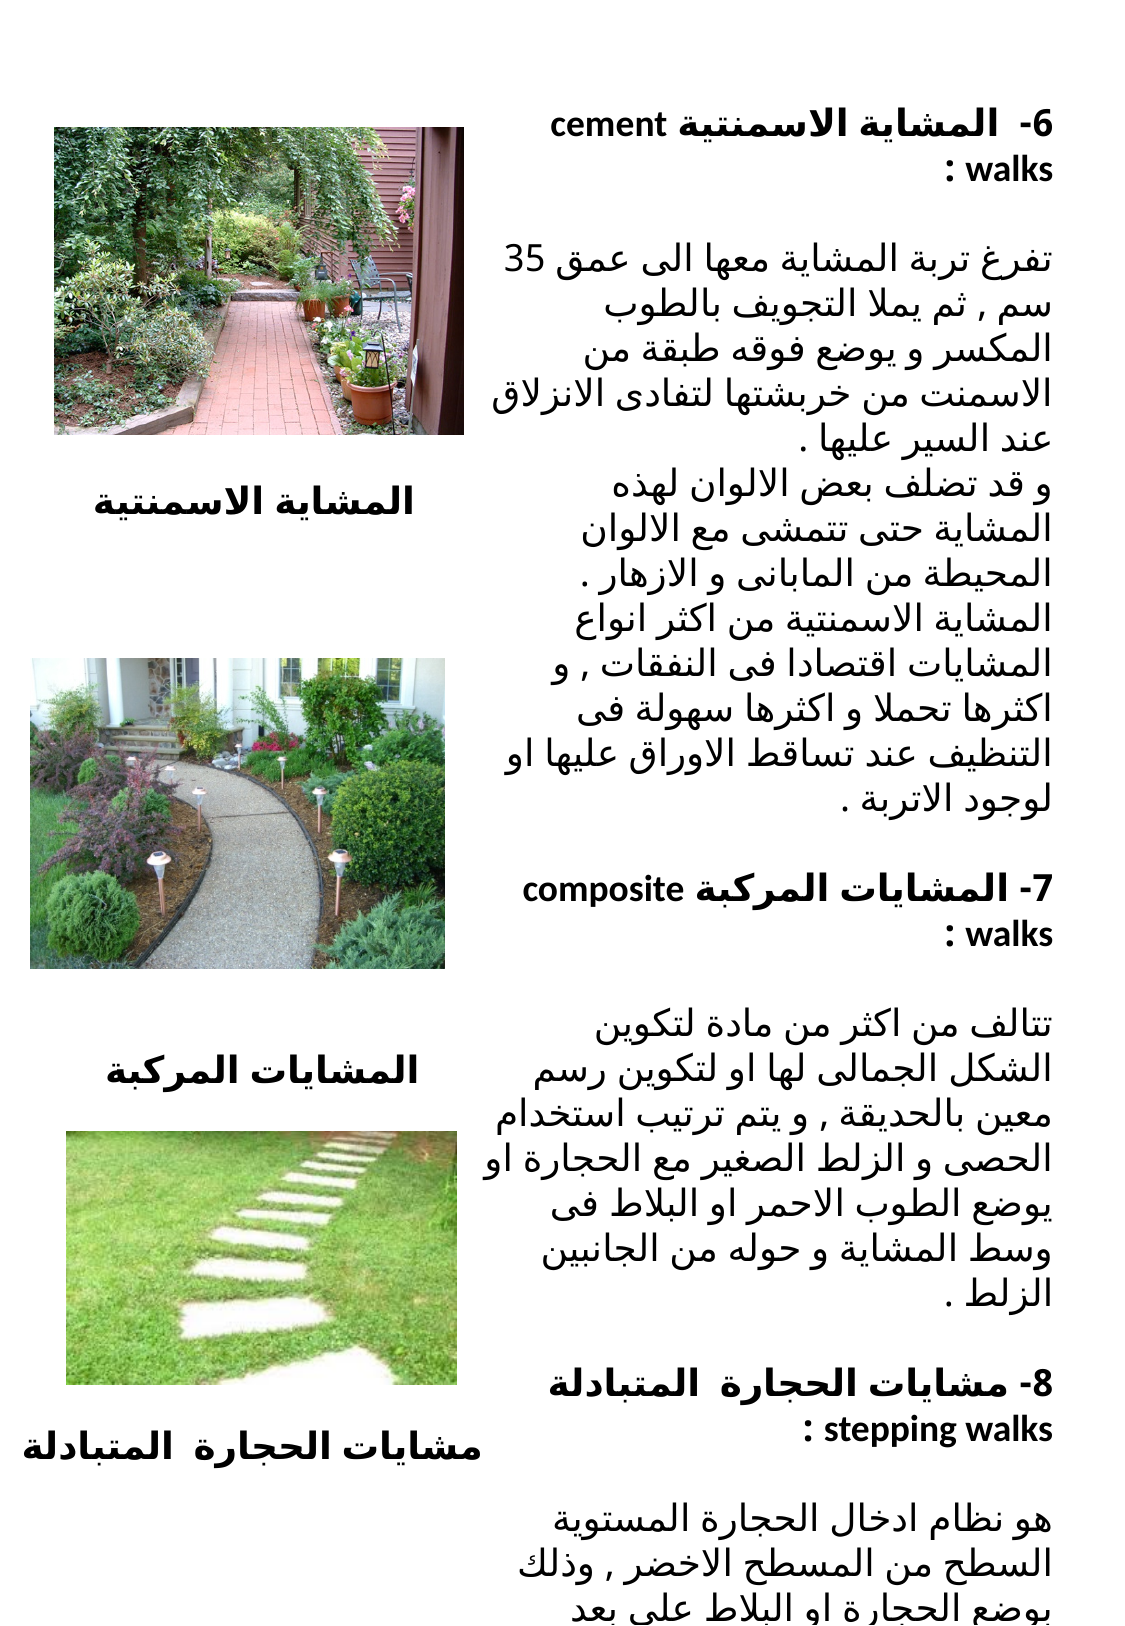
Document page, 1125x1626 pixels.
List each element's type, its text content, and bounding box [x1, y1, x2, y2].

text_box 6- المشاية الاسمنتية cement walks : تفرغ تربة المشاية معها الى عمق 35 سم , ثم يملا التجويف بالطوب المكسر و يوضع فوقه طبقة من الاسمنت من خربشتها لتفادى الانزلاق عند السير عليها . و قد تضلف بعض الالوان لهذه المشاية حتى تتمشى مع الالوان المحيطة من المابانى و الازهار . المشاية الاسمنتية من اكثر انواع المشايات اقتصادا فى النفقات , و اكثرها تحملا و اكثرها سهولة فى التنظيف عند تساقط الاوراق عليها او لوجود الاتربة . 7- المشايات المركبة composite walks : تتالف من اكثر من مادة لتكوين الشكل الجمالى لها او لتكوين رسم معين بالحديقة , و يتم ترتيب استخدام الحصى و الزلط الصغير مع الحجارة او يوضع الطوب الاحمر او البلاط فى وسط المشاية و حوله من الجانبين الزلط . 8- مشايات الحجارة المتبادلة stepping walks : هو نظام ادخال الحجارة المستوية السطح من المسطح الاخضر , وذلك بوضع الحجارة او البلاط على بعد خطوة من بعضها لكى يسهل السير عليها . يكون عرض قطعة الحجارة المستخدمة من 30-60 سم . يتم اللجوء الى عمل هذه المشاية عندما تكون الحديقة صغيرة لا تسمح بعمل المشايات من انواع اخرى [468, 91, 1069, 1625]
text_box المشايات المركبة [90, 1038, 435, 1098]
picture [66, 1131, 457, 1386]
text_box مشايات الحجارة المتبادلة [6, 1414, 498, 1475]
picture [54, 127, 464, 435]
text_box المشاية الاسمنتية [78, 469, 430, 530]
picture [30, 658, 445, 970]
